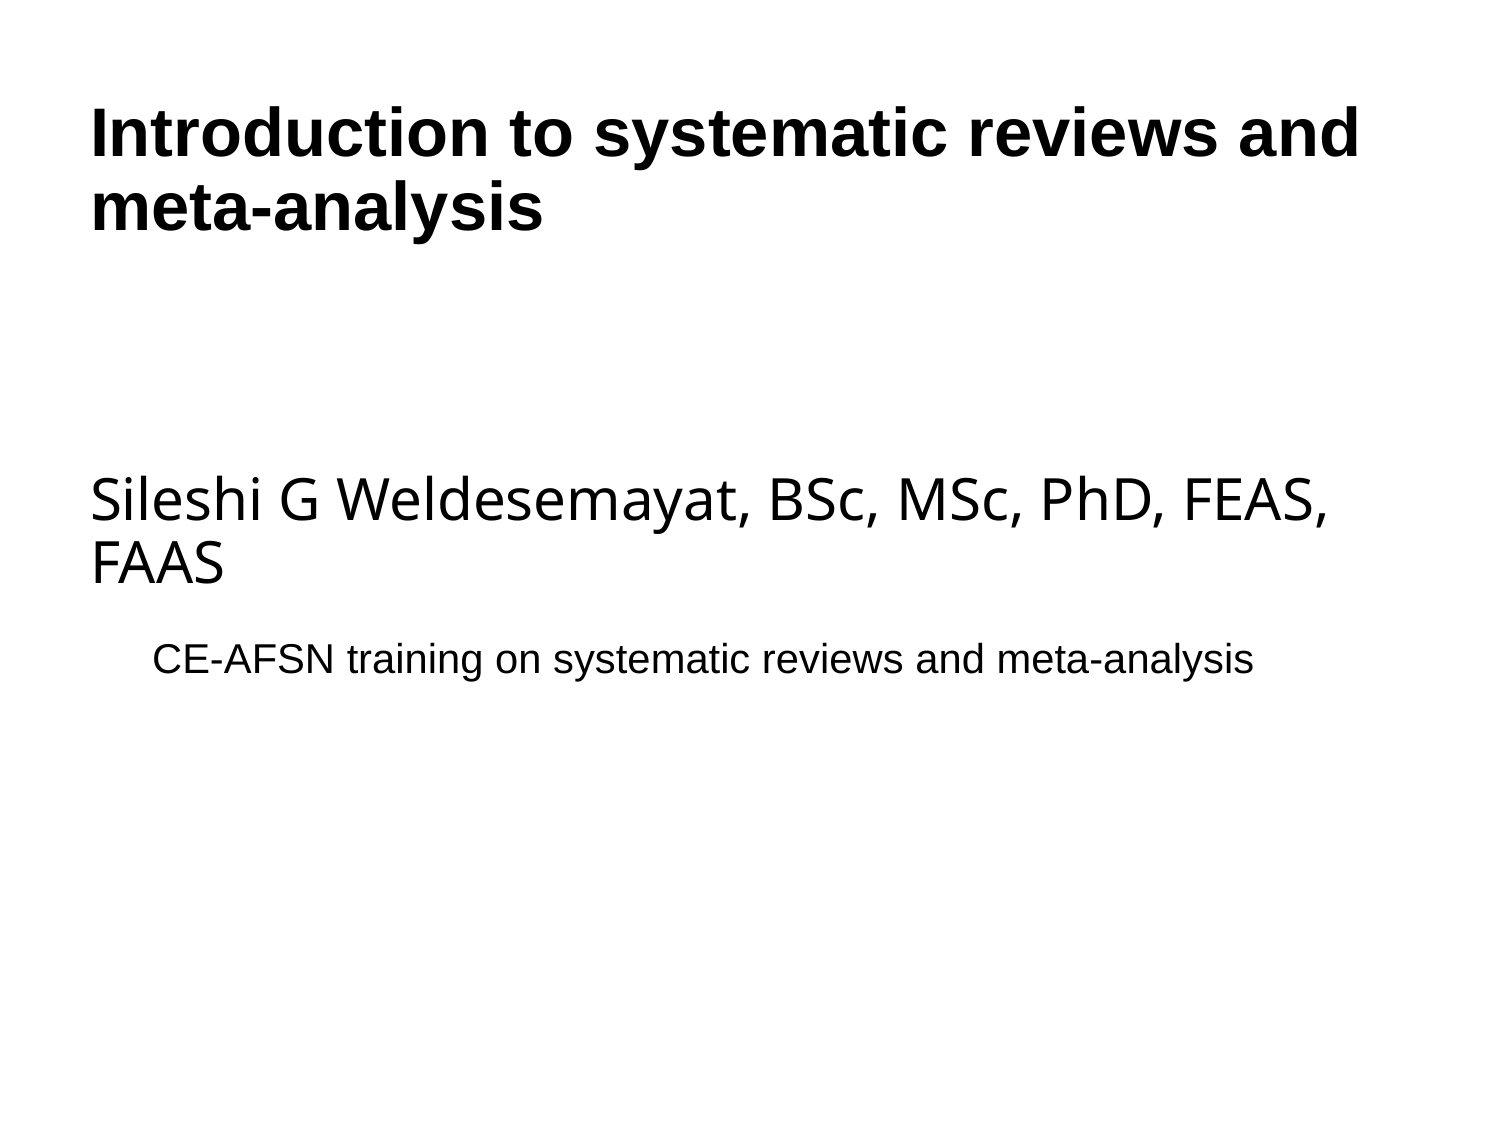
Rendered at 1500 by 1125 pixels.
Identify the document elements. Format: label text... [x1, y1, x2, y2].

text_box CE-AFSN training on systematic reviews and meta-analysis [137, 624, 1400, 690]
title Introduction to systematic reviews and meta-analysis [75, 62, 1425, 280]
list Sileshi G Weldesemayat, BSc, MSc, PhD, FEAS, FAAS [75, 462, 1425, 1005]
